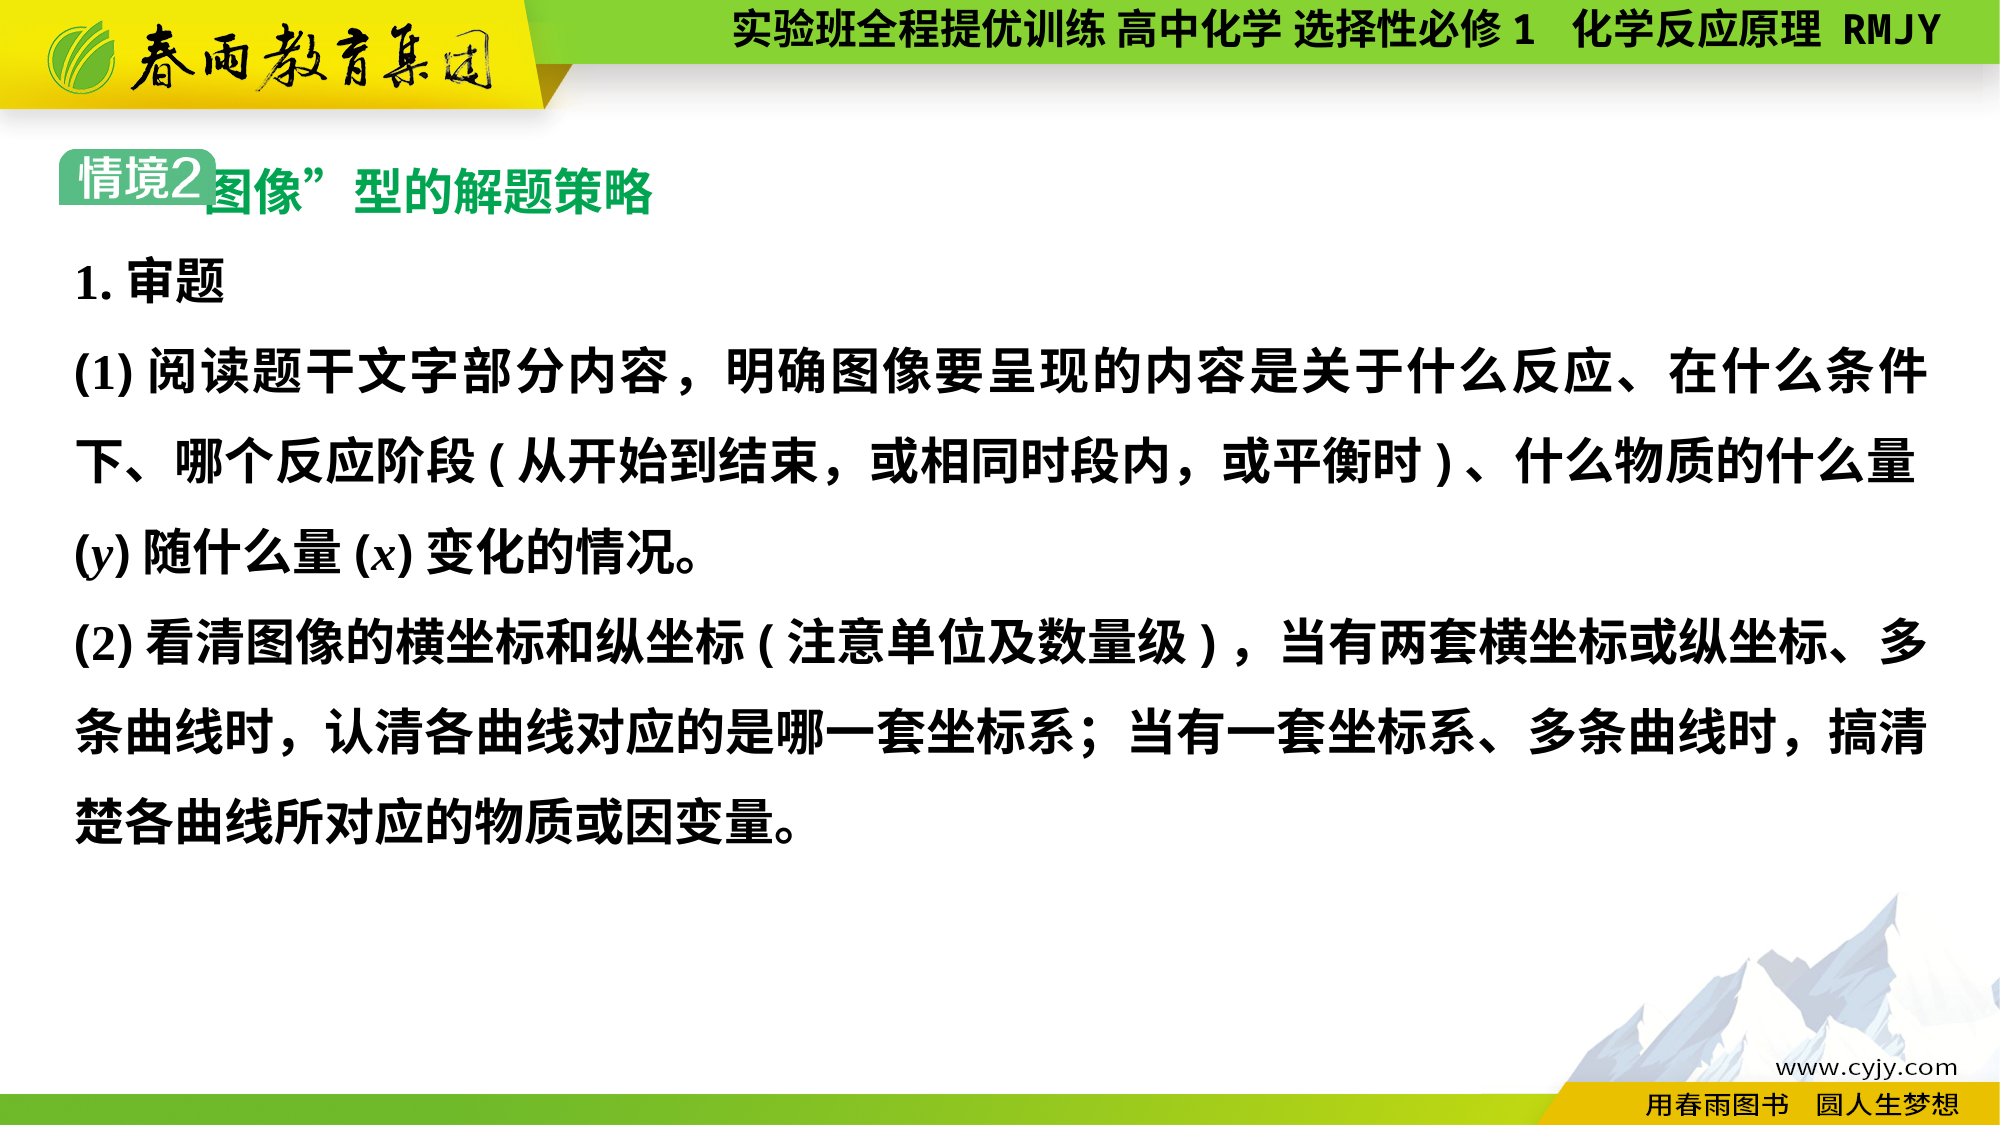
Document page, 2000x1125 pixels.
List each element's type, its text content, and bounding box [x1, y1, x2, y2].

list “图像”型的解题策略 1.审题 (1)阅读题干文字部分内容，明确图像要呈现的内容是关于什么反应、在什么条件下、哪个反应阶段(从开始到结束，或相同时段内，或平衡时)、什么物质的什么量(y)随什么量(x)变化的情况。 (2)看清图像的横坐标和纵坐标(注意单位及数量级)，当有两套横坐标或纵坐标、多条曲线时，认清各曲线对应的是哪一套坐标系；当有一套坐标系、多条曲线时，搞清楚各曲线所对应的物质或因变量。 [59, 122, 1944, 854]
picture [0, 0, 2000, 1125]
